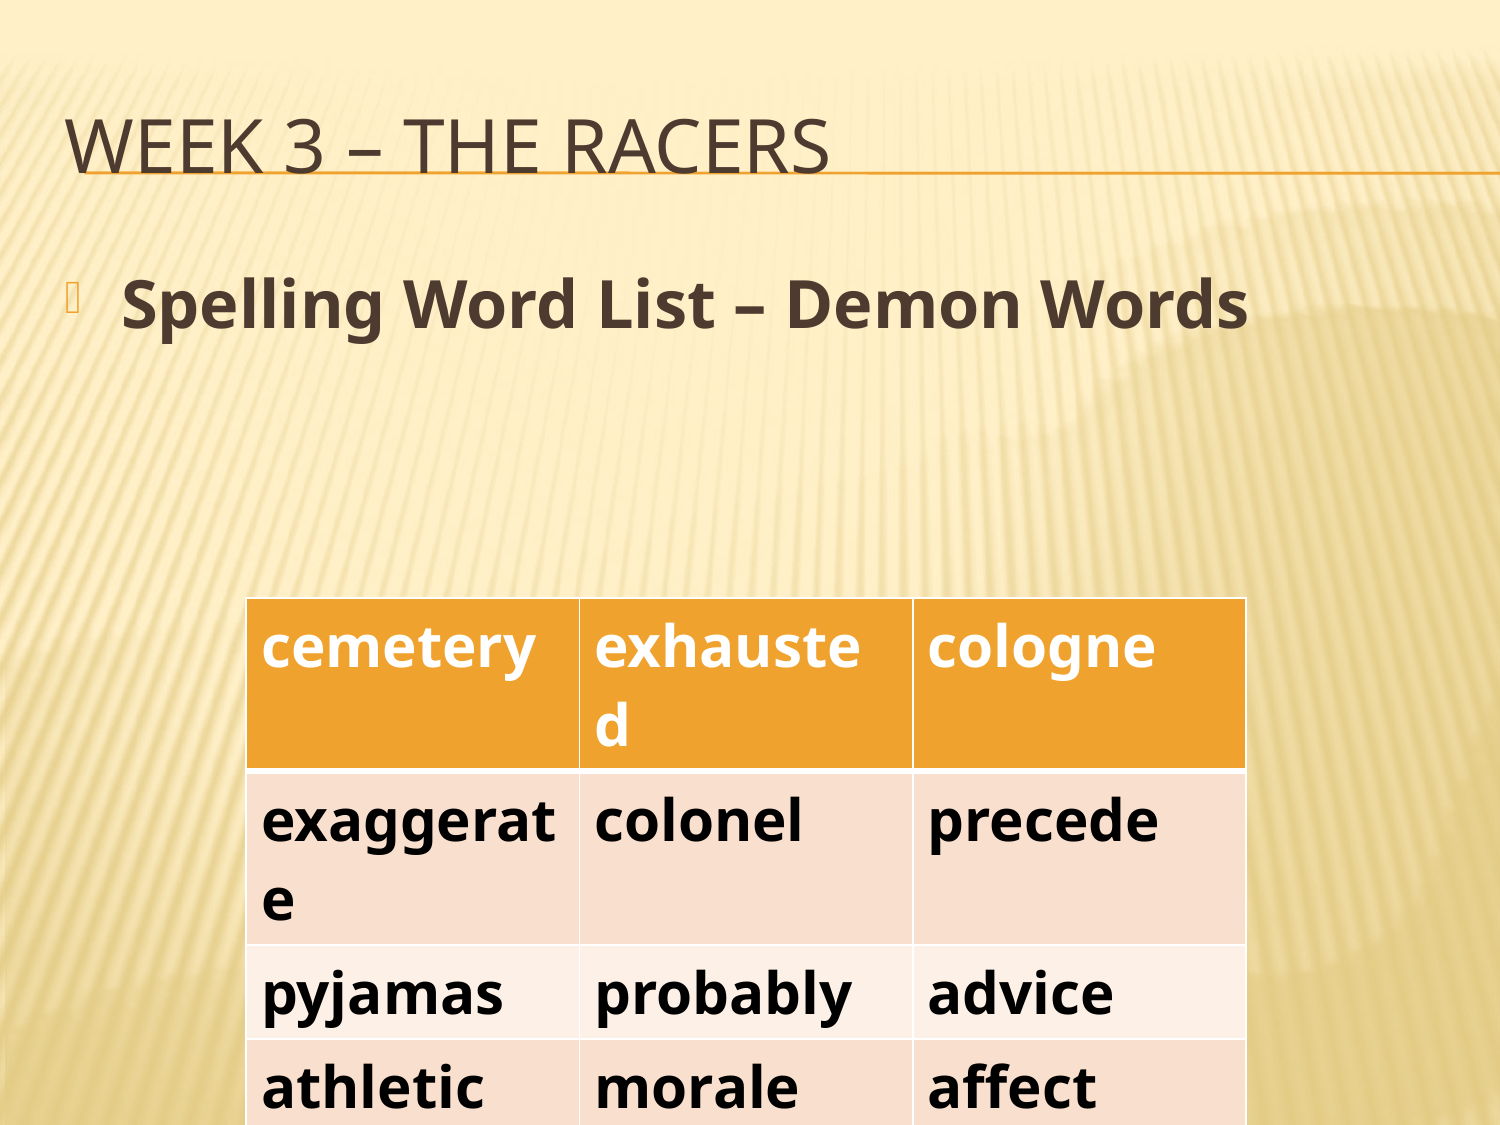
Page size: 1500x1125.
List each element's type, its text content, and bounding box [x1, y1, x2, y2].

list Spelling Word List – Demon Words [50, 254, 1475, 998]
table_cell affect [914, 1040, 1245, 1125]
table_cell pyjamas [247, 946, 579, 1038]
table_header cologne [914, 599, 1245, 768]
table_cell probably [580, 946, 912, 1038]
table_cell advice [914, 946, 1245, 1038]
table_cell precede [914, 774, 1245, 944]
table_header exhausted [580, 599, 912, 768]
table_cell colonel [580, 774, 912, 944]
title Week 3 – the racers [50, 75, 1475, 213]
table_cell exaggerate [247, 774, 579, 944]
table_cell morale [580, 1040, 912, 1125]
table_cell athletic [247, 1040, 579, 1125]
table_header cemetery [247, 599, 579, 768]
